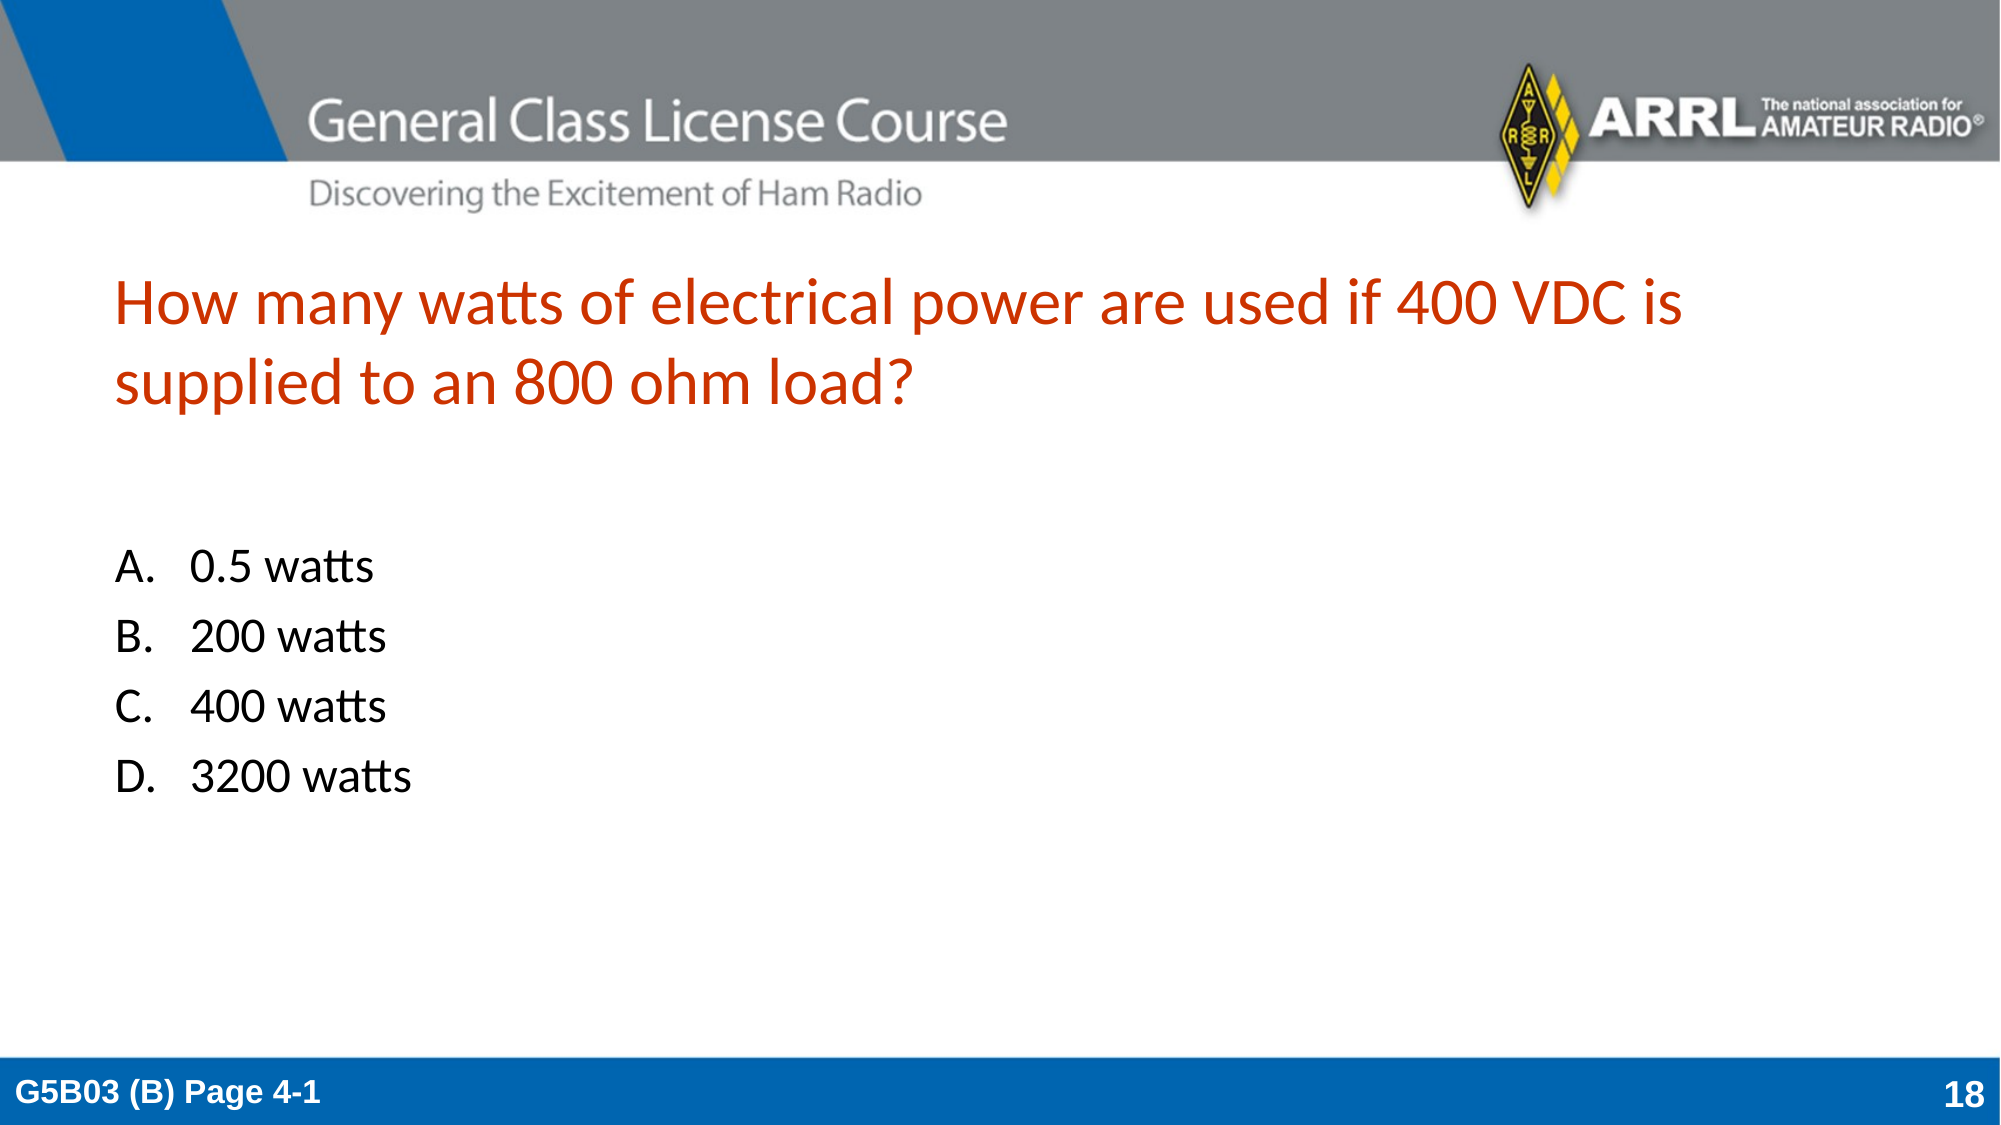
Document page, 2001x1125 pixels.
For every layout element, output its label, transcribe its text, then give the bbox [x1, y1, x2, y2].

picture [0, 0, 2001, 1125]
text_box G5B03 (B) Page 4-1 [0, 1062, 1313, 1118]
text_box 18 [1875, 1062, 2000, 1123]
list 0.5 watts 200 watts 400 watts 3200 watts [99, 525, 1900, 1005]
title How many watts of electrical power are used if 400 VDC is supplied to an 800 ohm load? [99, 249, 1900, 388]
